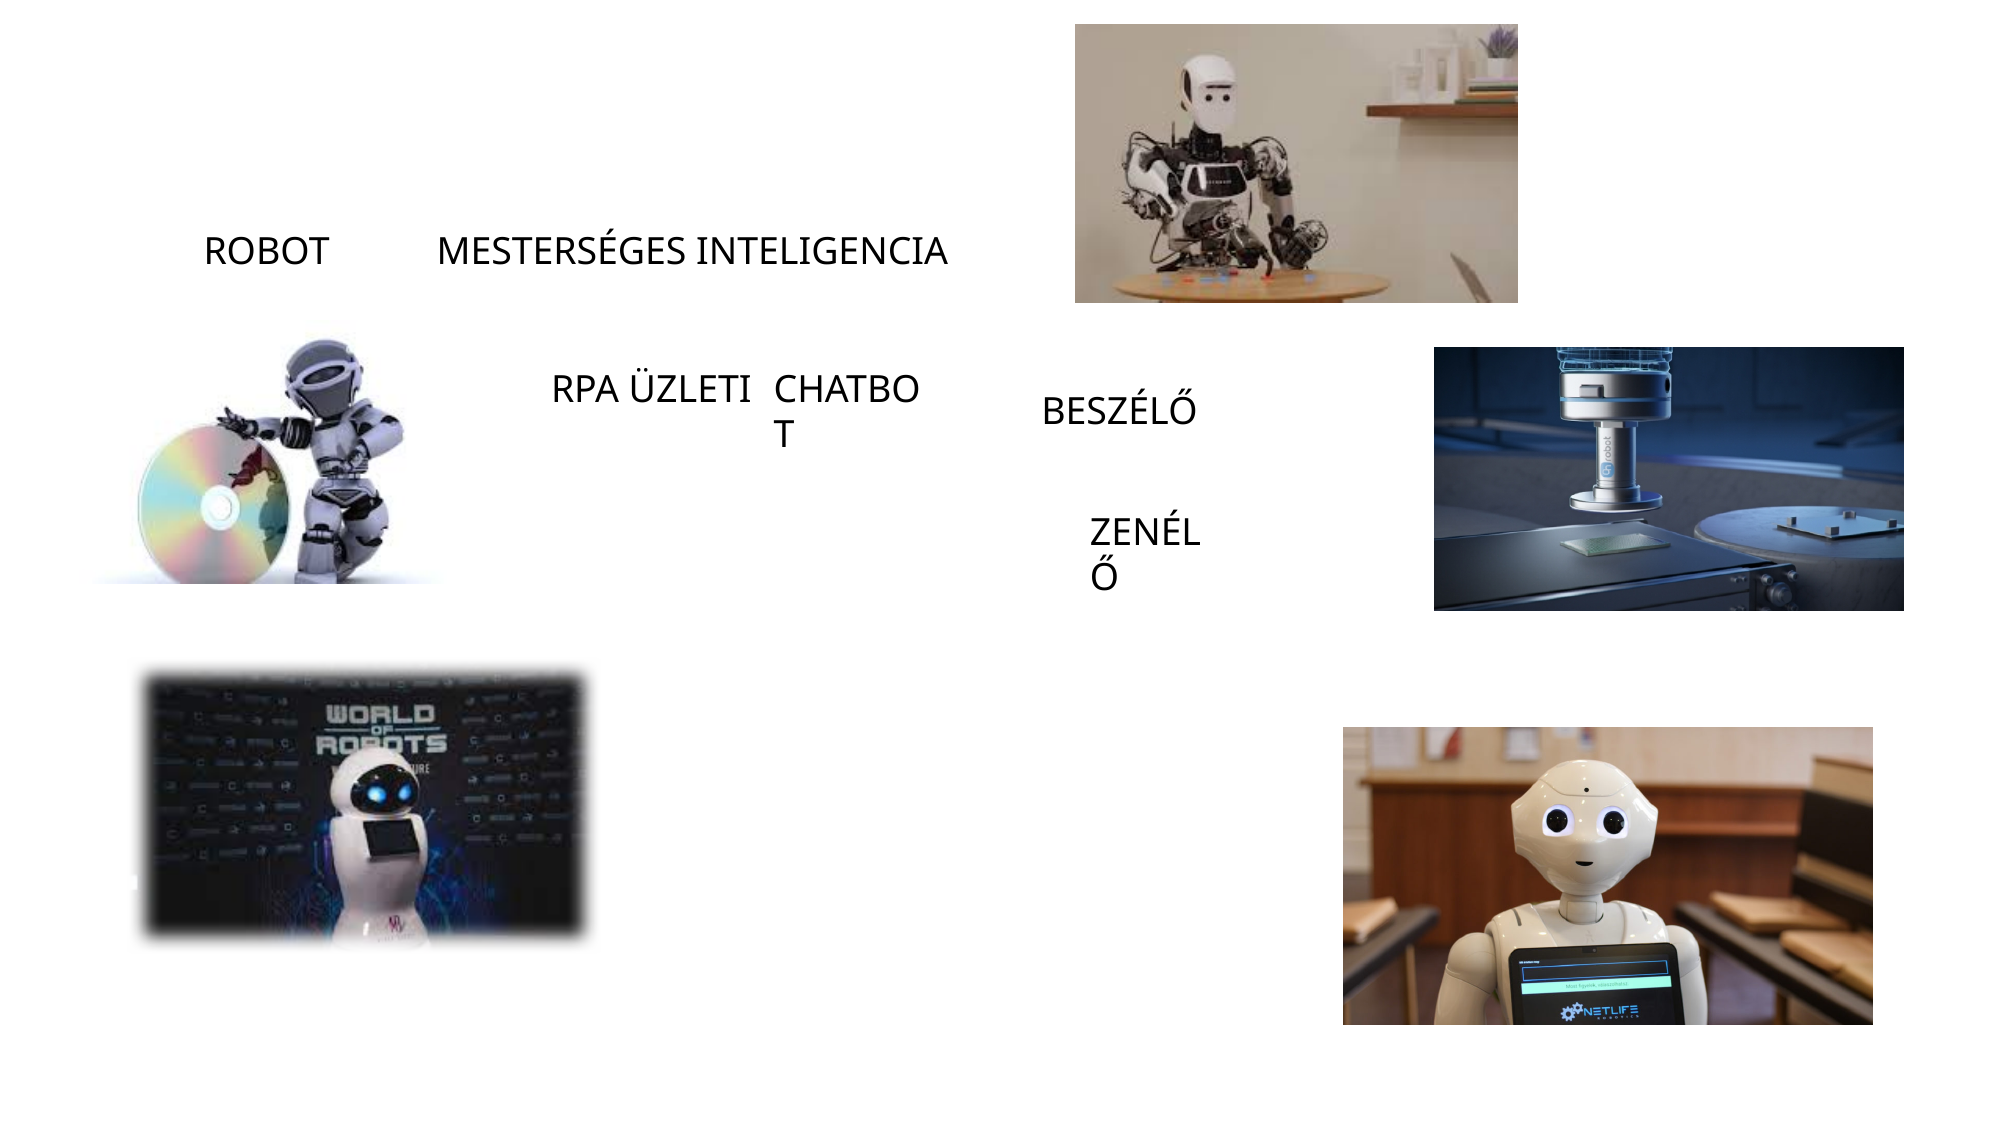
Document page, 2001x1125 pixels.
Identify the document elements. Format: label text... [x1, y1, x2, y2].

picture [30, 320, 500, 584]
text_box ZENÉLŐ [1075, 500, 1240, 606]
text_box BESZÉLŐ [1026, 379, 1268, 440]
text_box MESTERSÉGES INTELIGENCIA [422, 219, 970, 280]
text_box ROBOT [188, 219, 422, 280]
text_box RPA ÜZLETI [536, 357, 778, 418]
picture [1074, 24, 1518, 304]
picture [1434, 347, 1904, 612]
picture [127, 657, 601, 954]
picture [1342, 726, 1873, 1026]
text_box CHATBOT [758, 357, 950, 463]
